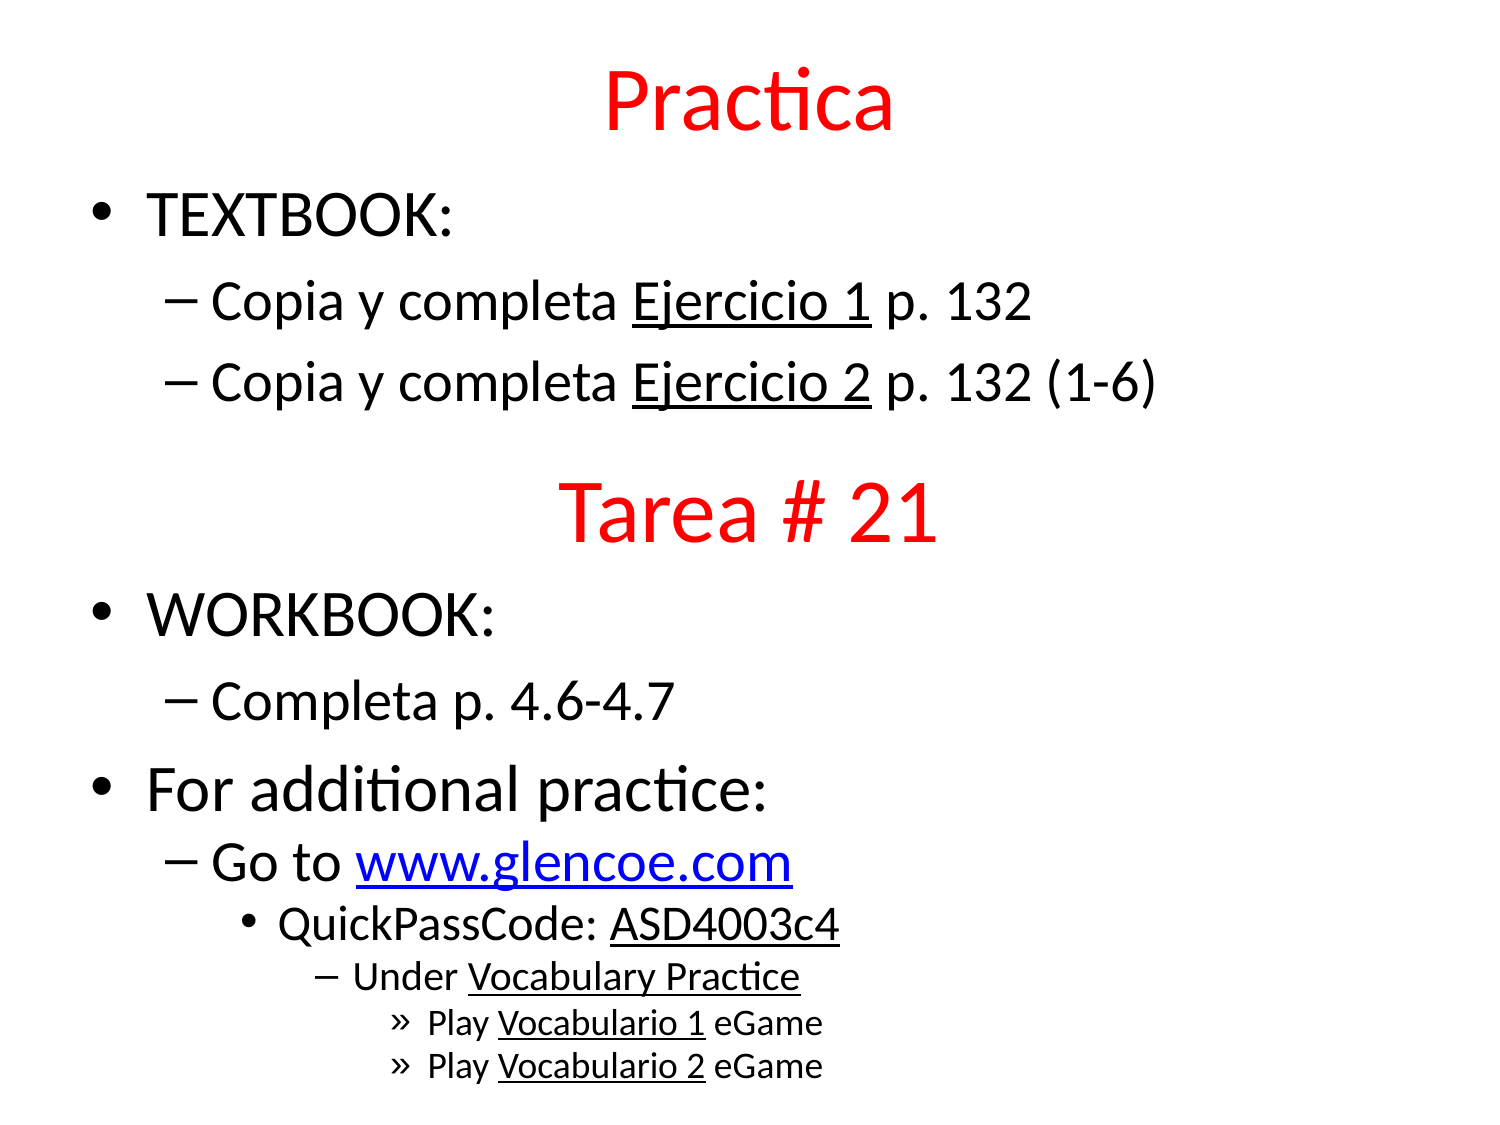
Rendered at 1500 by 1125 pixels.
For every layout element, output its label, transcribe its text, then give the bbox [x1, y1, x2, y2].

text_box WORKBOOK: Completa p. 4.6-4.7 For additional practice: Go to www.glencoe.com QuickPassCode: ASD4003c4 Under Vocabulary Practice Play Vocabulario 1 eGame Play Vocabulario 2 eGame [74, 562, 1438, 1125]
text_box Tarea # 21 [74, 412, 1425, 562]
list TEXTBOOK: Copia y completa Ejercicio 1 p. 132 Copia y completa Ejercicio 2 p. 132 (1-6) [75, 162, 1425, 412]
title Practica [75, 0, 1425, 162]
